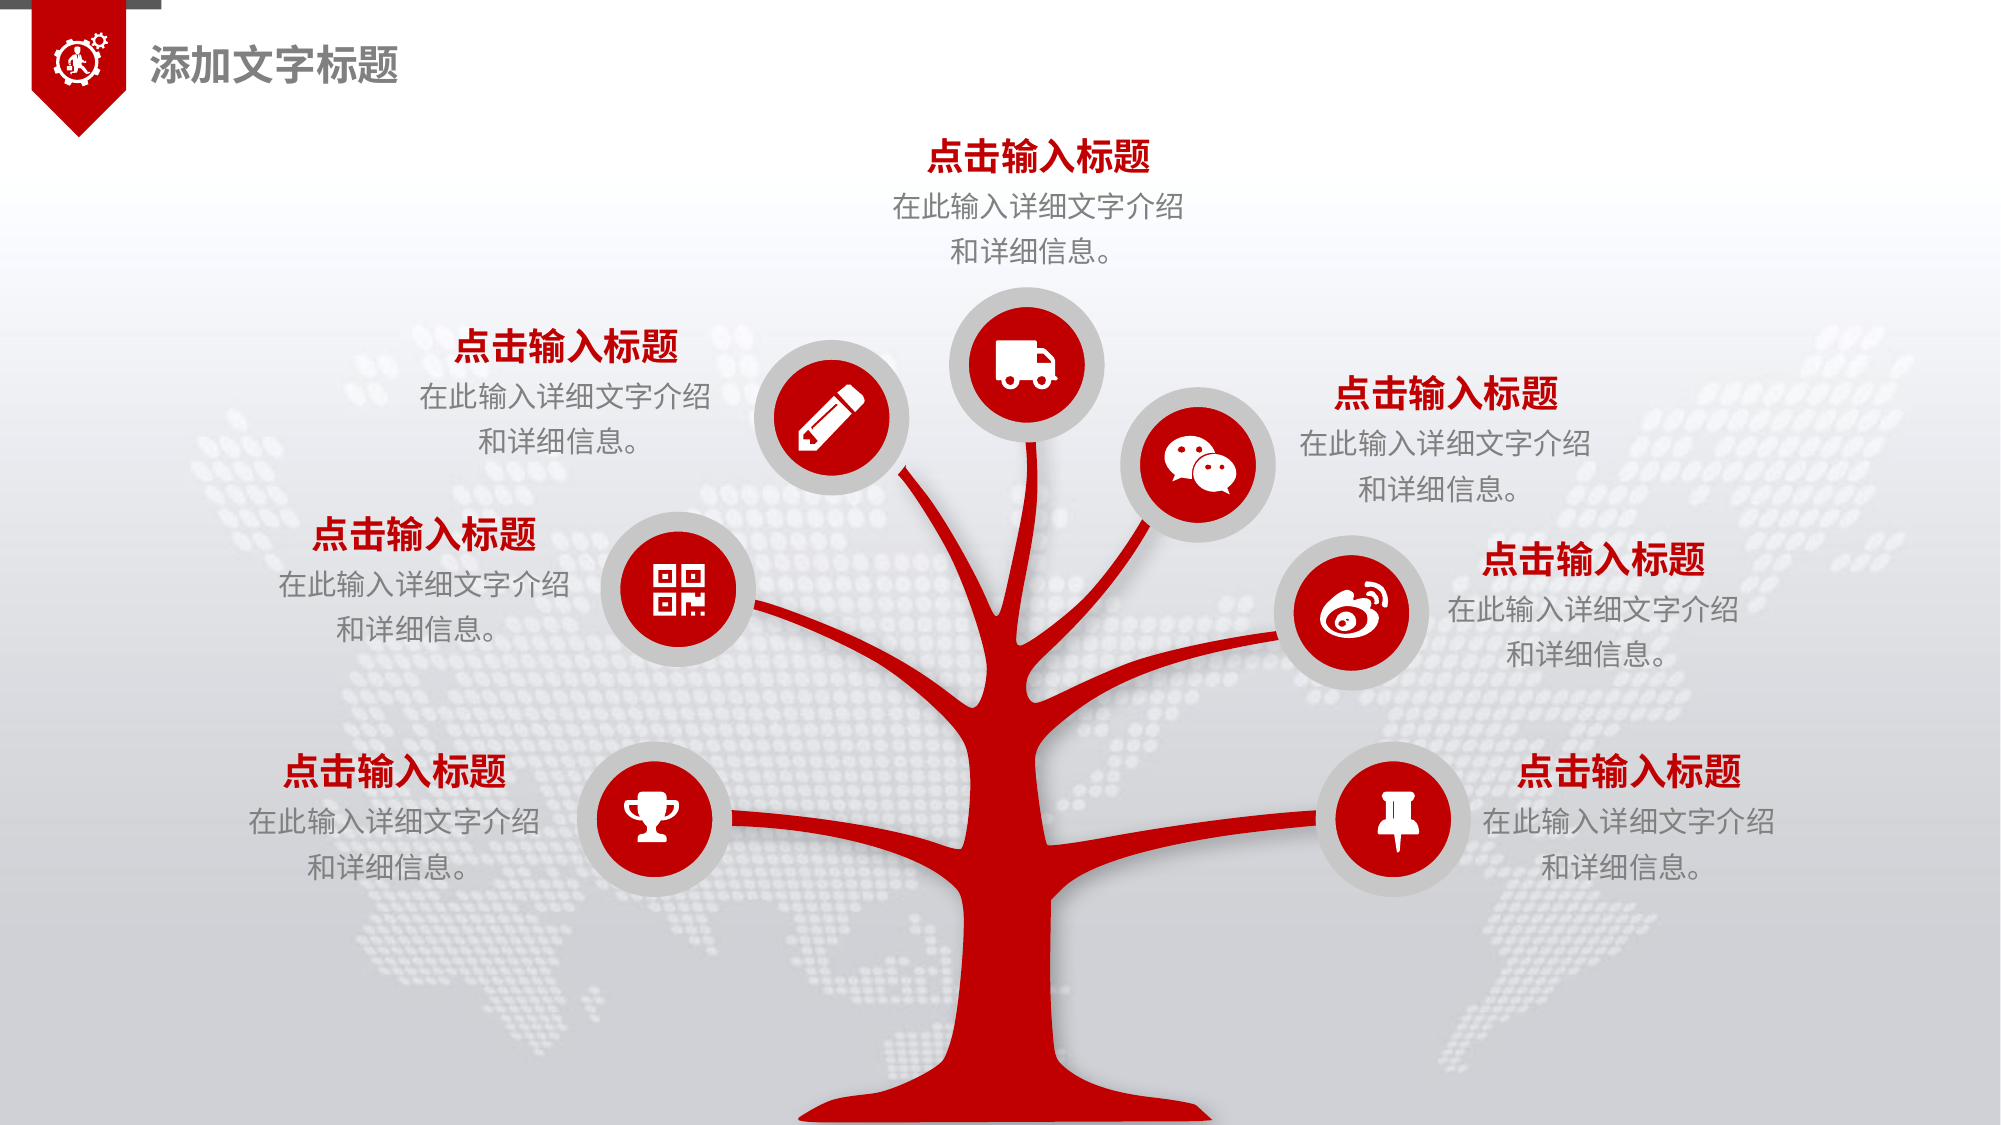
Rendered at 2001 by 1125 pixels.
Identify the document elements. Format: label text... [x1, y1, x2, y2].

text_box 点击输入标题 在此输入详细文字介绍 和详细信息。 [1284, 362, 1608, 514]
text_box [1128, 394, 1268, 535]
text_box [724, 434, 1324, 1125]
text_box 点击输入标题 在此输入详细文字介绍 和详细信息。 [405, 315, 728, 467]
text_box 点击输入标题 在此输入详细文字介绍 和详细信息。 [1468, 740, 1791, 892]
text_box [608, 519, 749, 660]
text_box [837, 384, 865, 412]
text_box [798, 395, 852, 451]
text_box [1320, 589, 1379, 639]
picture [0, 0, 2001, 1125]
text_box [1281, 543, 1422, 683]
text_box 点击输入标题 在此输入详细文字介绍 和详细信息。 [233, 740, 556, 892]
text_box [681, 592, 705, 616]
text_box 点击输入标题 在此输入详细文字介绍 和详细信息。 [1432, 528, 1755, 679]
text_box [653, 564, 677, 588]
text_box [129, 0, 164, 12]
text_box [584, 749, 725, 890]
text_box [31, 0, 127, 138]
text_box 添加文字标题 [137, 33, 457, 95]
text_box [1364, 581, 1389, 608]
text_box [653, 592, 677, 616]
text_box 点击输入标题 在此输入详细文字介绍 和详细信息。 [263, 503, 586, 654]
text_box [1377, 791, 1420, 853]
text_box [624, 791, 679, 843]
text_box 点击输入标题 在此输入详细文字介绍 和详细信息。 [877, 125, 1200, 276]
text_box [761, 347, 902, 488]
text_box [681, 564, 705, 588]
text_box [1164, 435, 1237, 495]
text_box [956, 295, 1097, 435]
text_box [1323, 749, 1464, 890]
text_box [0, 0, 29, 12]
text_box [995, 340, 1058, 390]
